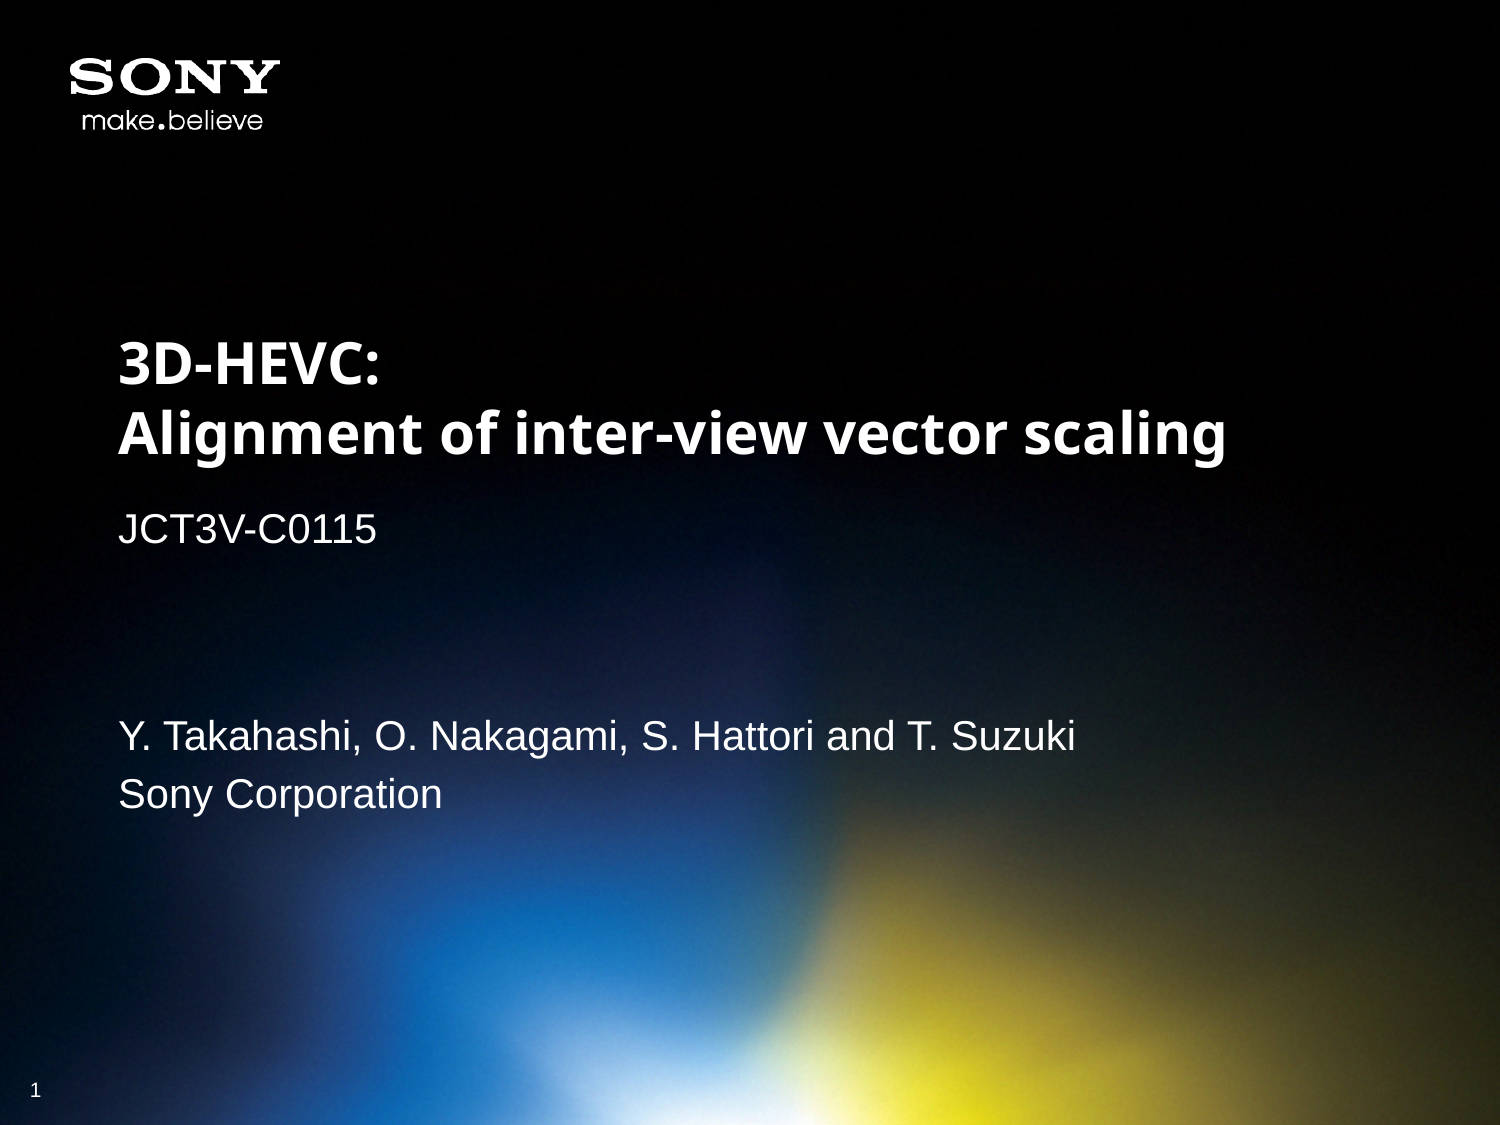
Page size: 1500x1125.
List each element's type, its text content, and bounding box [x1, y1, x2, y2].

title 3D-HEVC: Alignment of inter-view vector scaling [118, 383, 1382, 467]
slide_number 1 [0, 1071, 42, 1108]
picture [0, 0, 1500, 1125]
subtitle JCT3V-C0115 [118, 501, 1382, 573]
list Y. Takahashi, O. Nakagami, S. Hattori and T. Suzuki Sony Corporation [118, 708, 1382, 780]
